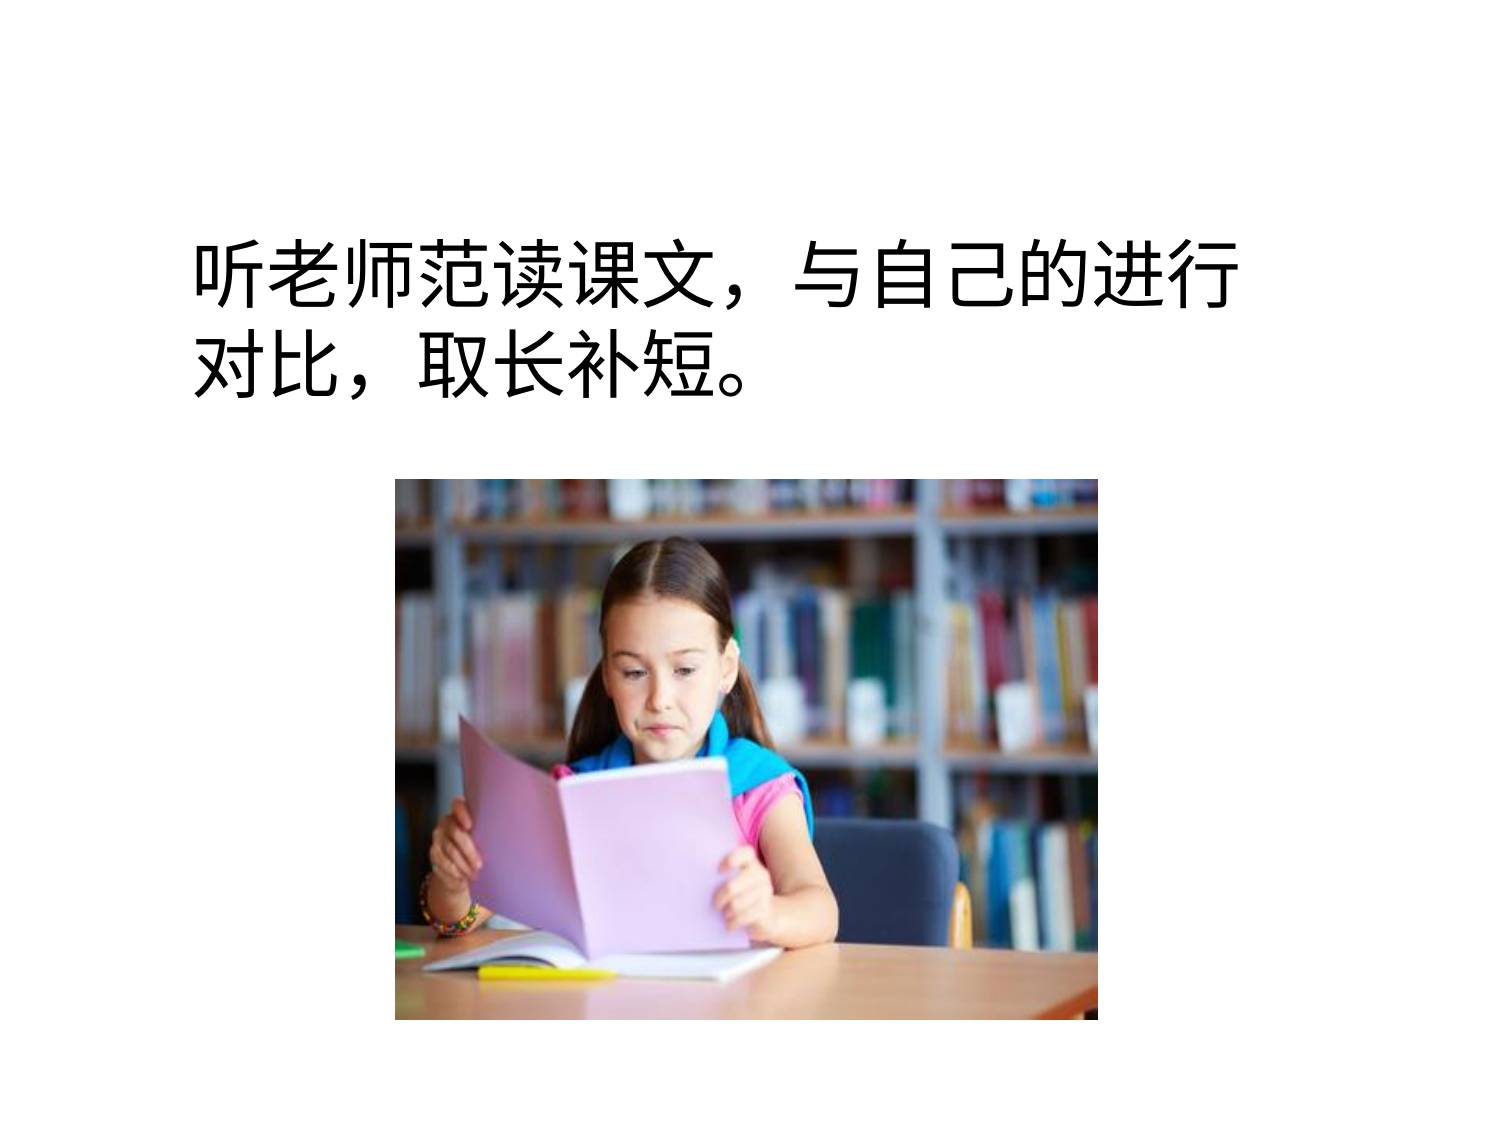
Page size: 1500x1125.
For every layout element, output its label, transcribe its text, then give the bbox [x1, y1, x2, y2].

text_box 听老师范读课文，与自己的进行 对比，取长补短。 [176, 219, 1257, 415]
picture [395, 479, 1098, 1020]
